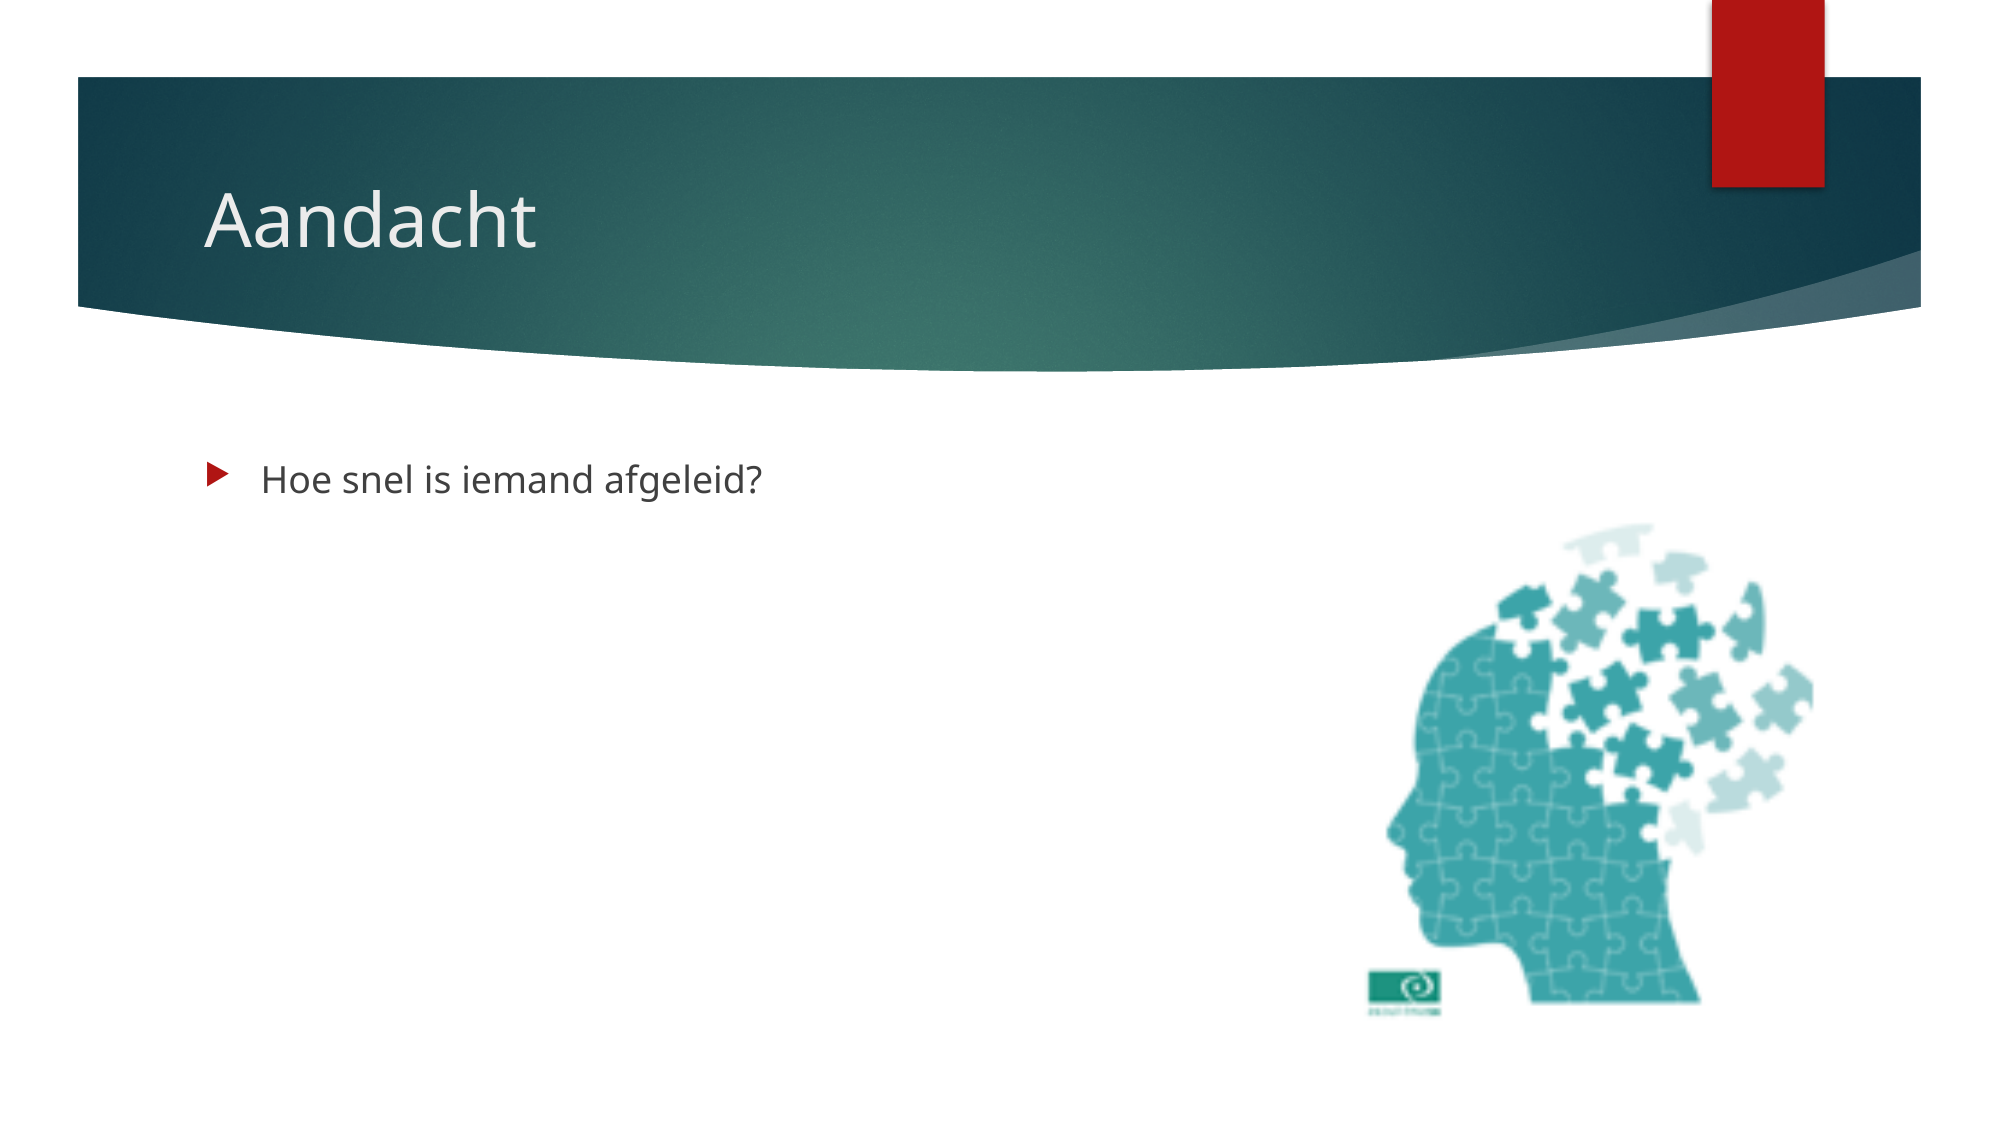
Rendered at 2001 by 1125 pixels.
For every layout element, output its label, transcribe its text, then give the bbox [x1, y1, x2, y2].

title Aandacht [189, 159, 1638, 276]
picture [1204, 522, 1973, 1024]
list Hoe snel is iemand afgeleid? [189, 448, 1638, 1010]
